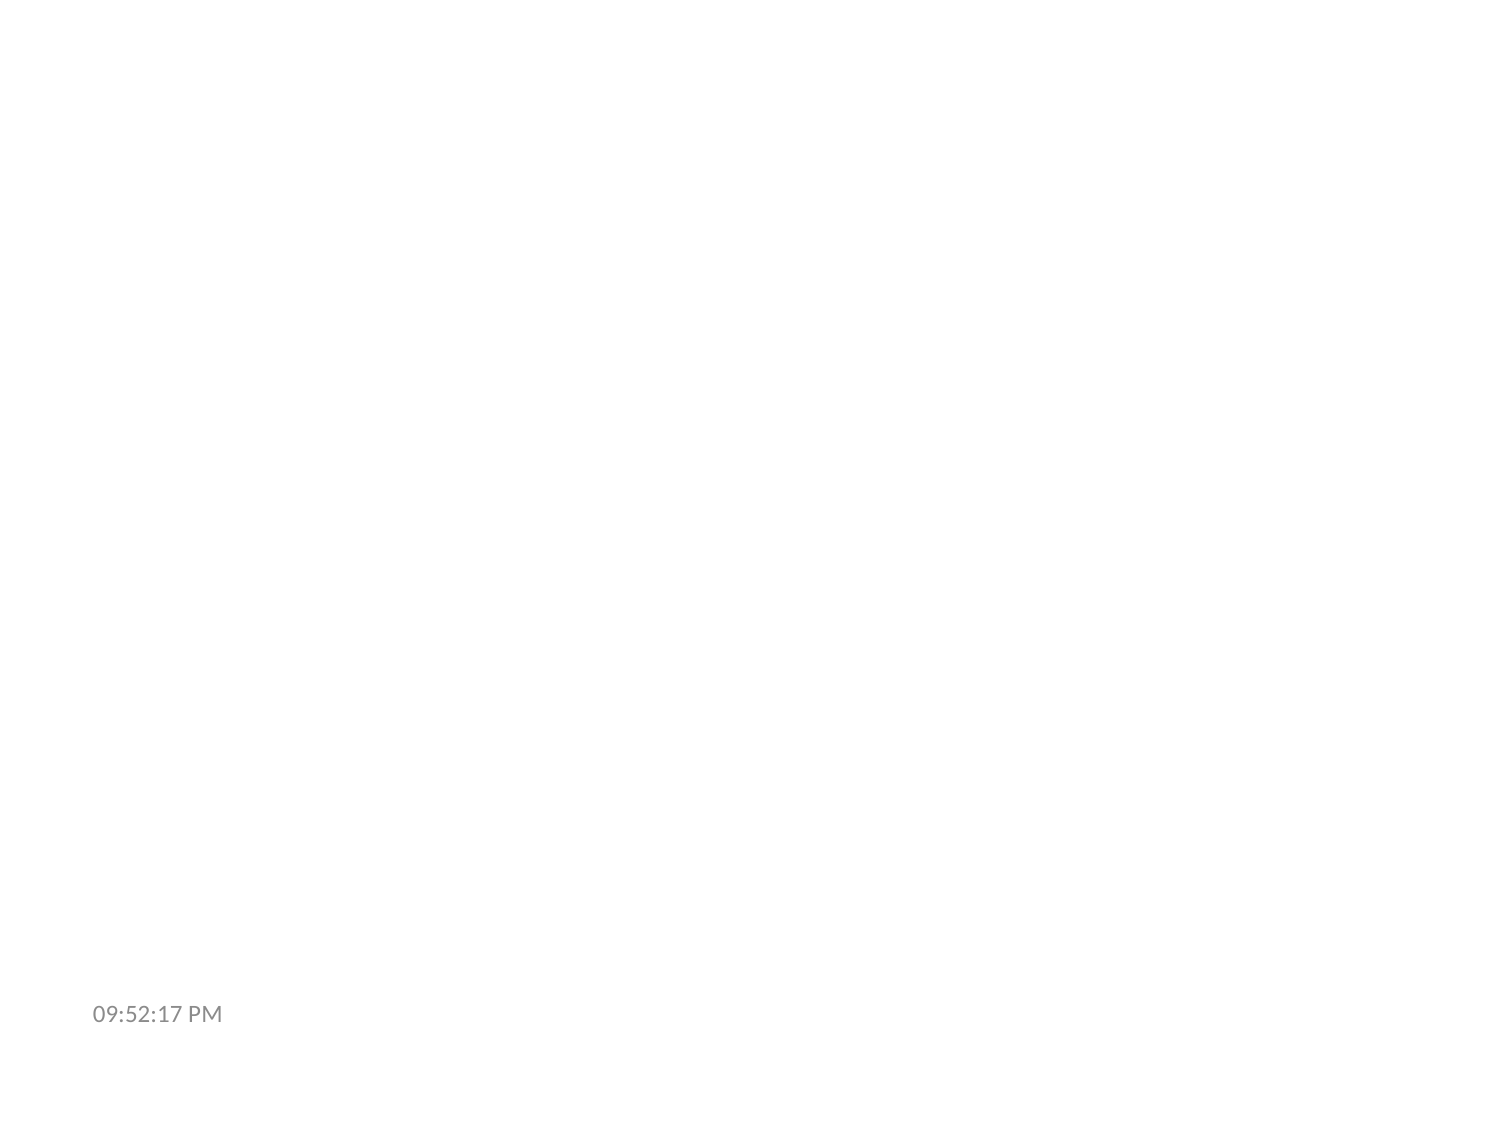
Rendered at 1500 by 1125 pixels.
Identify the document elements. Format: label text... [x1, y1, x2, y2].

text_box 3:35:09 PM [77, 982, 428, 1043]
